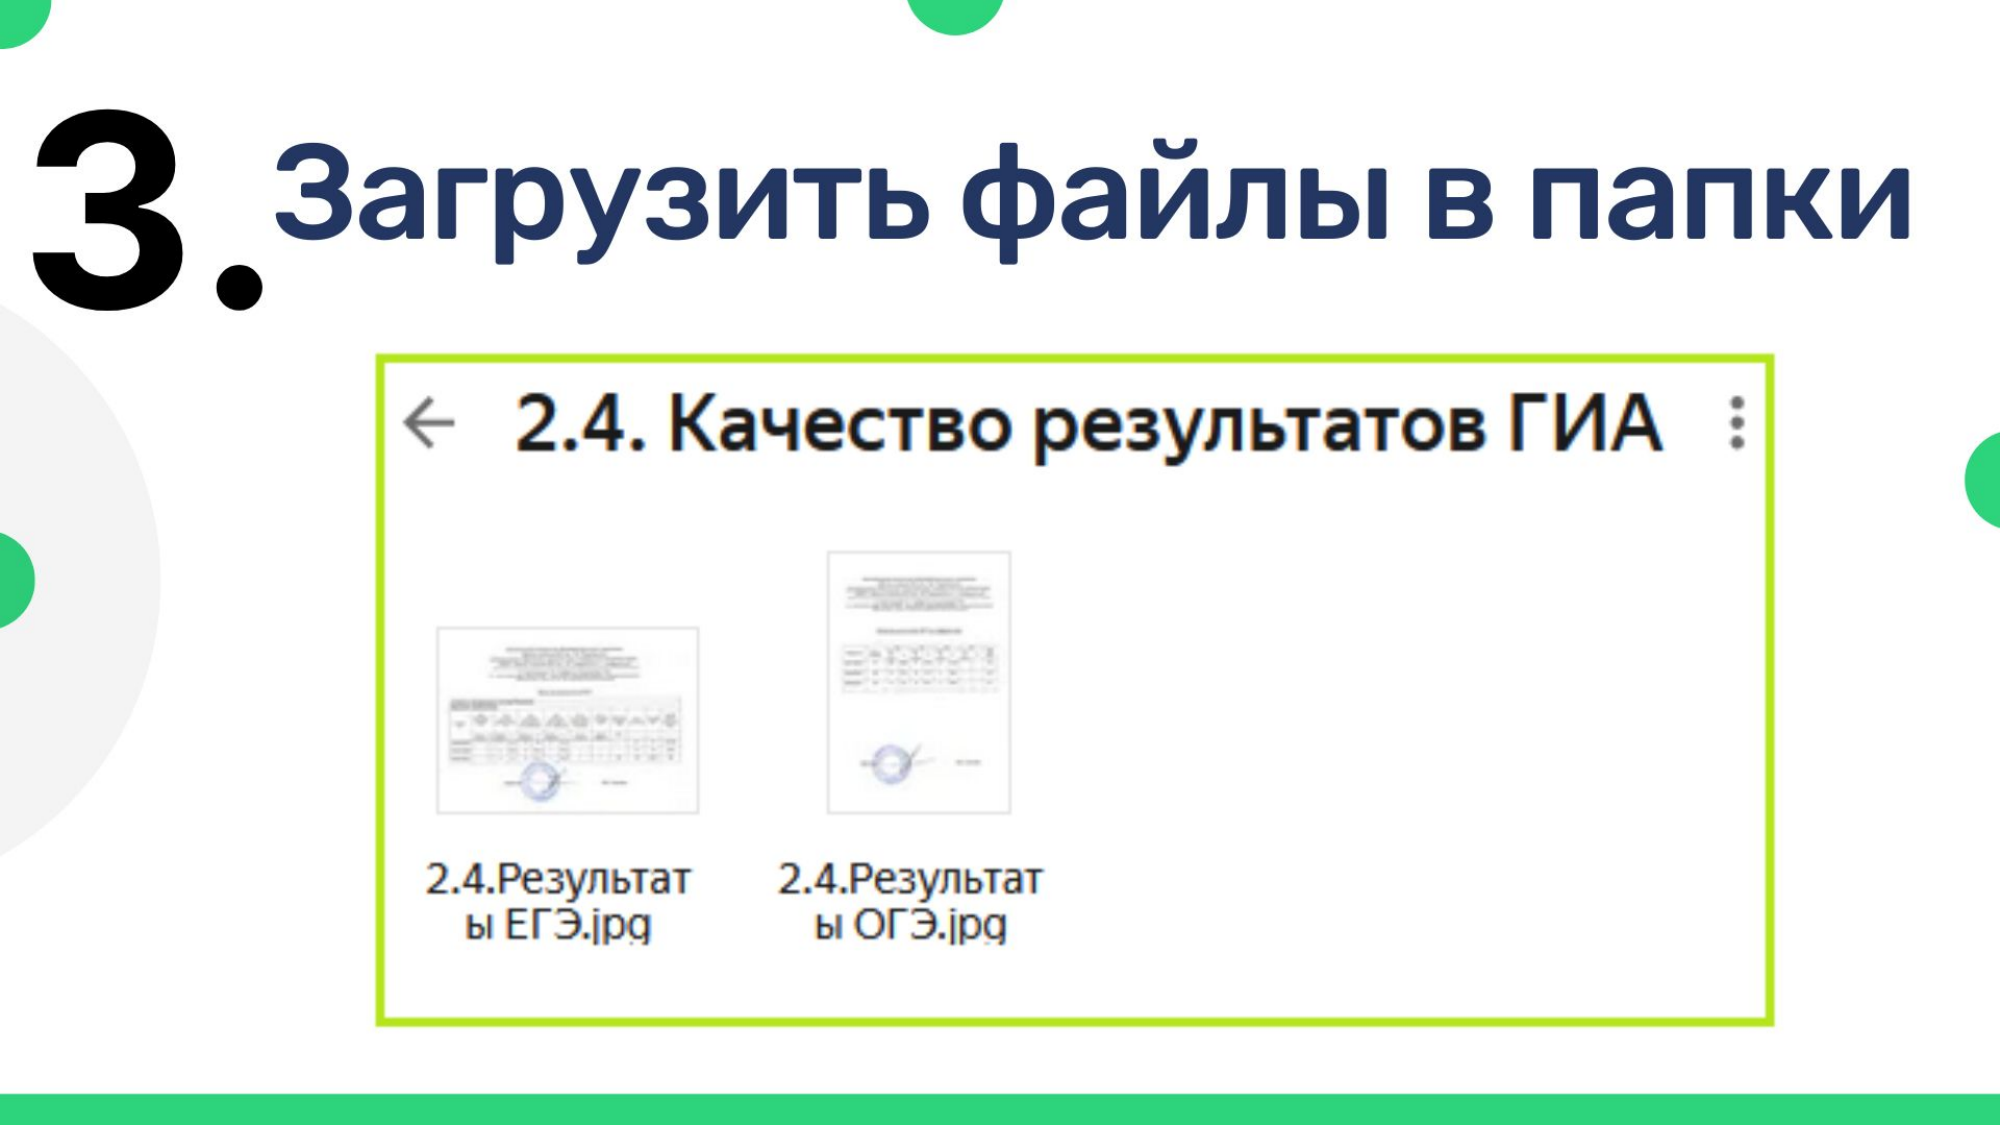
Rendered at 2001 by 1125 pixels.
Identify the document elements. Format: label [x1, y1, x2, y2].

list [0, 0, 2000, 1125]
